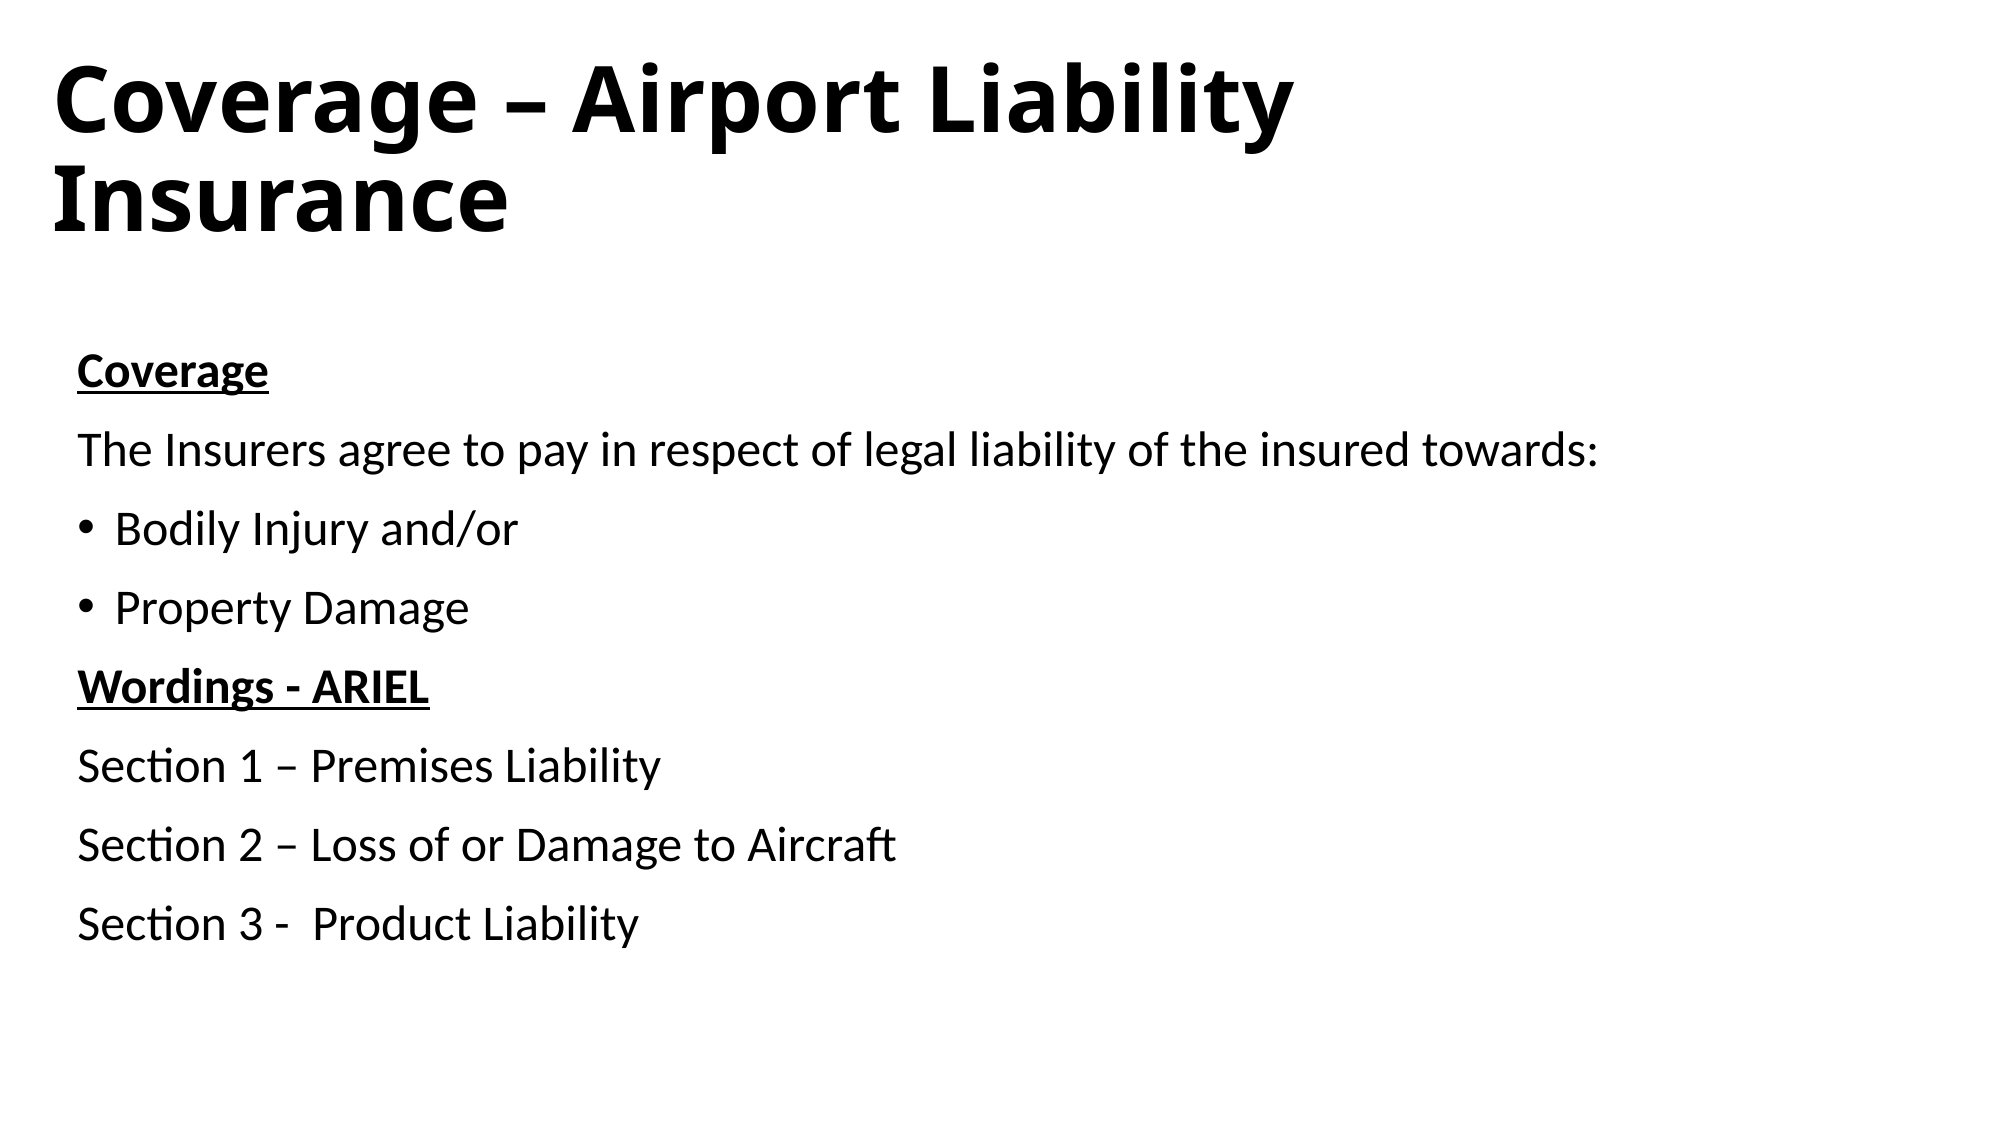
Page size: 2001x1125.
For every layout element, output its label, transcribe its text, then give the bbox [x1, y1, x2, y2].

title Coverage – Airport Liability Insurance [37, 37, 1581, 268]
list Coverage The Insurers agree to pay in respect of legal liability of the insured towards: Bodily Injury and/or Property Damage Wordings - ARIEL Section 1 – Premises Liability Section 2 – Loss of or Damage to Aircraft Section 3 - Product Liability [62, 336, 1938, 1025]
